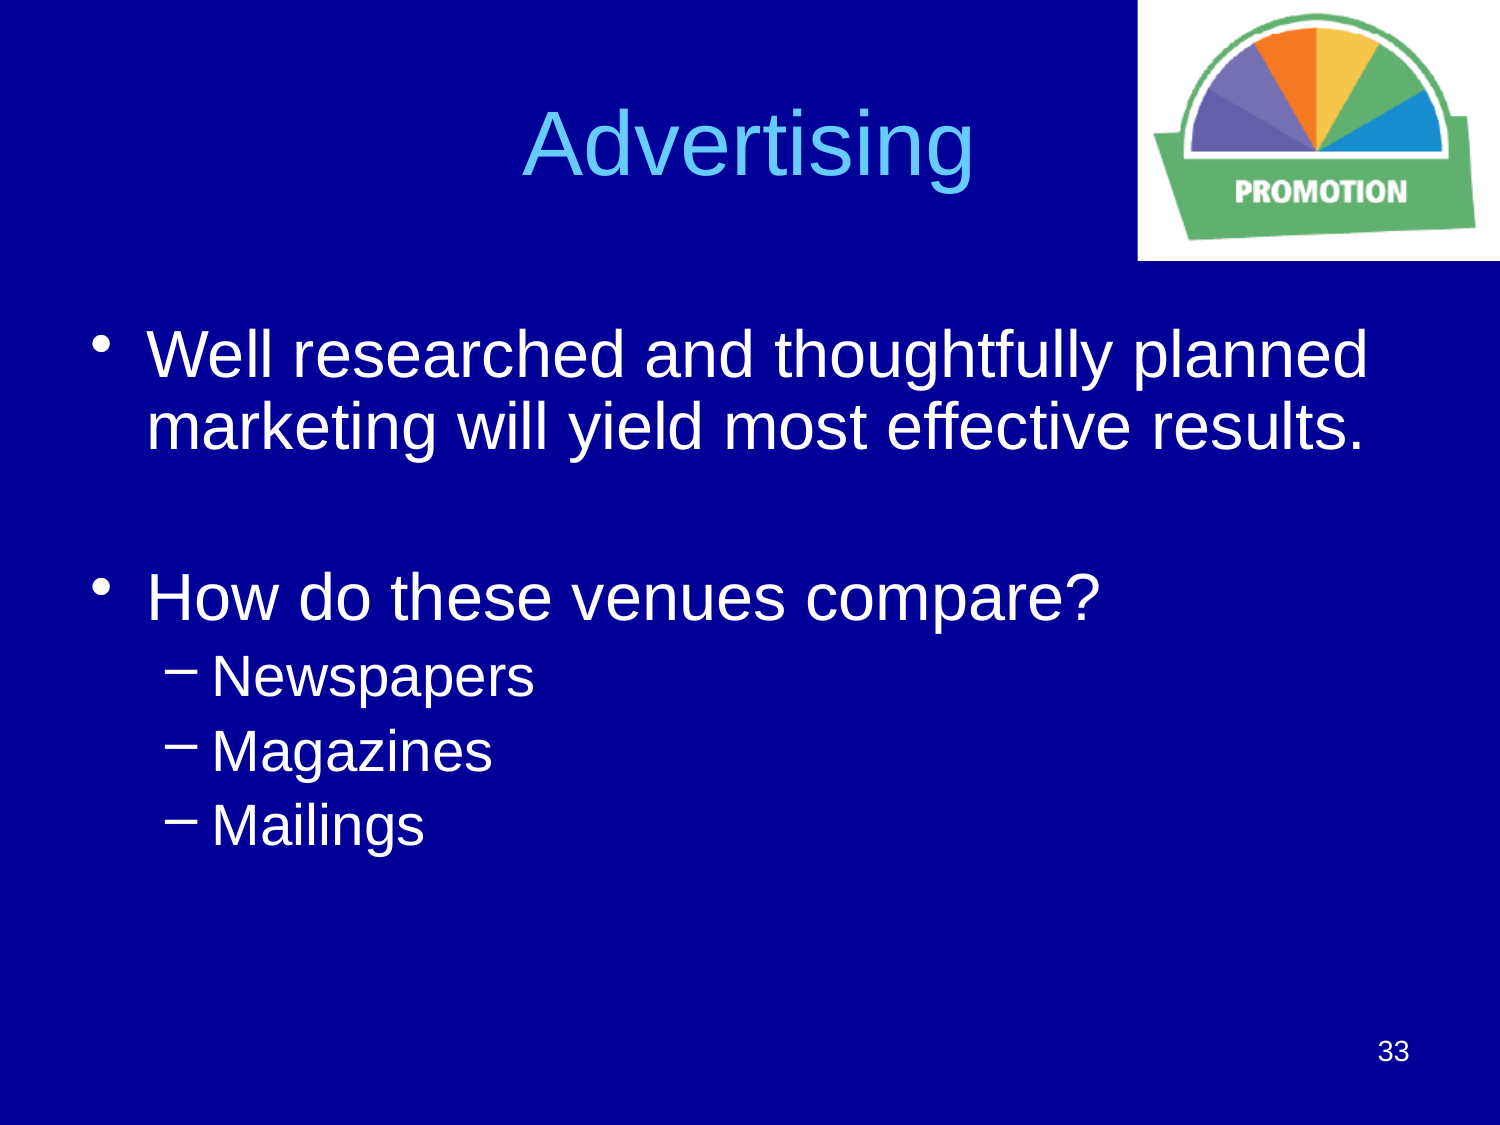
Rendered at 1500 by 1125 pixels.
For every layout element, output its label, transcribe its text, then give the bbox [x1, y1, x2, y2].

list Well researched and thoughtfully planned marketing will yield most effective results. How do these venues compare? Newspapers Magazines Mailings [74, 312, 1451, 963]
slide_number 33 [1074, 1024, 1425, 1103]
title Advertising [74, 44, 1132, 233]
picture [1137, 0, 1500, 261]
